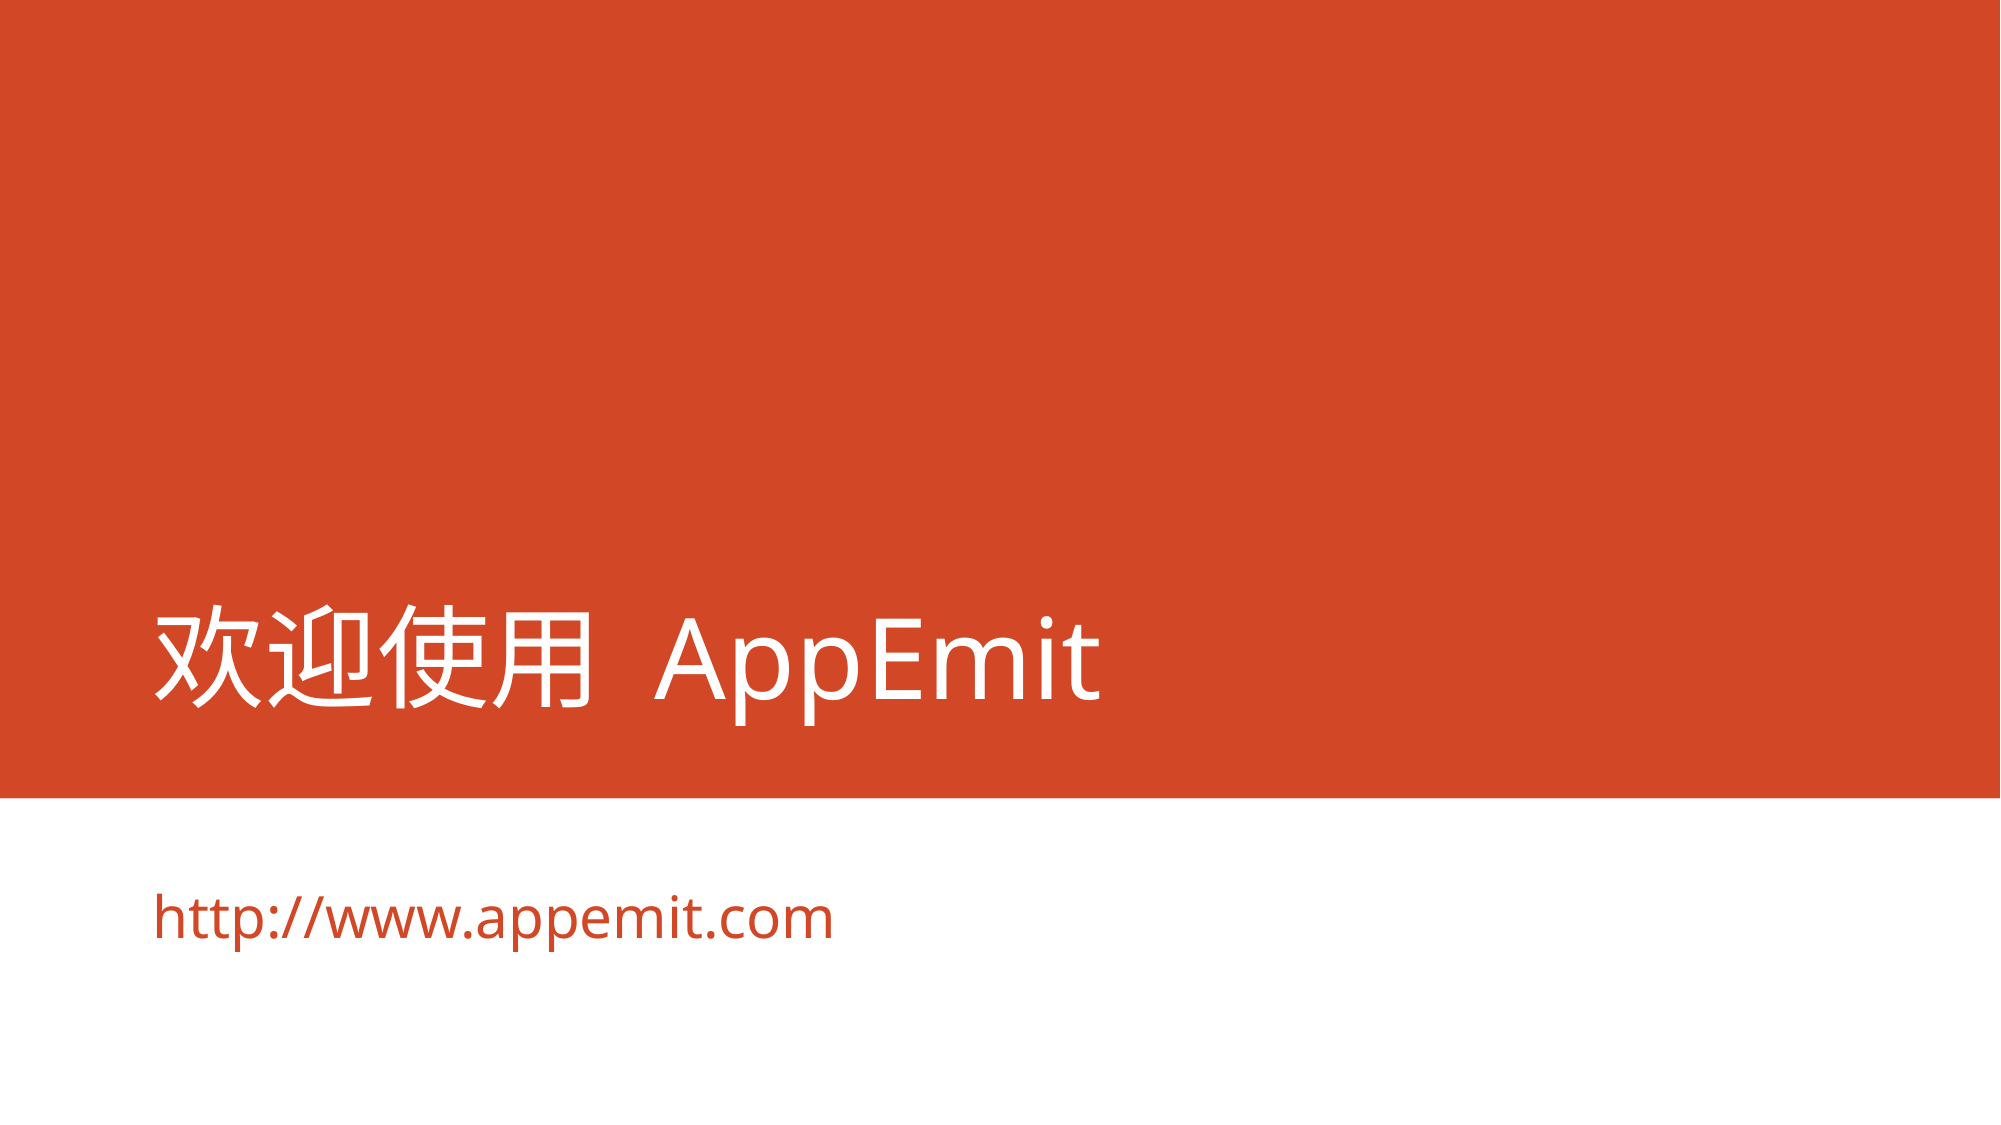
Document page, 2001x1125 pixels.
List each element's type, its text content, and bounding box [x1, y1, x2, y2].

subtitle http://www.appemit.com [137, 838, 1238, 1025]
title 欢迎使用 AppEmit [137, 338, 1863, 730]
